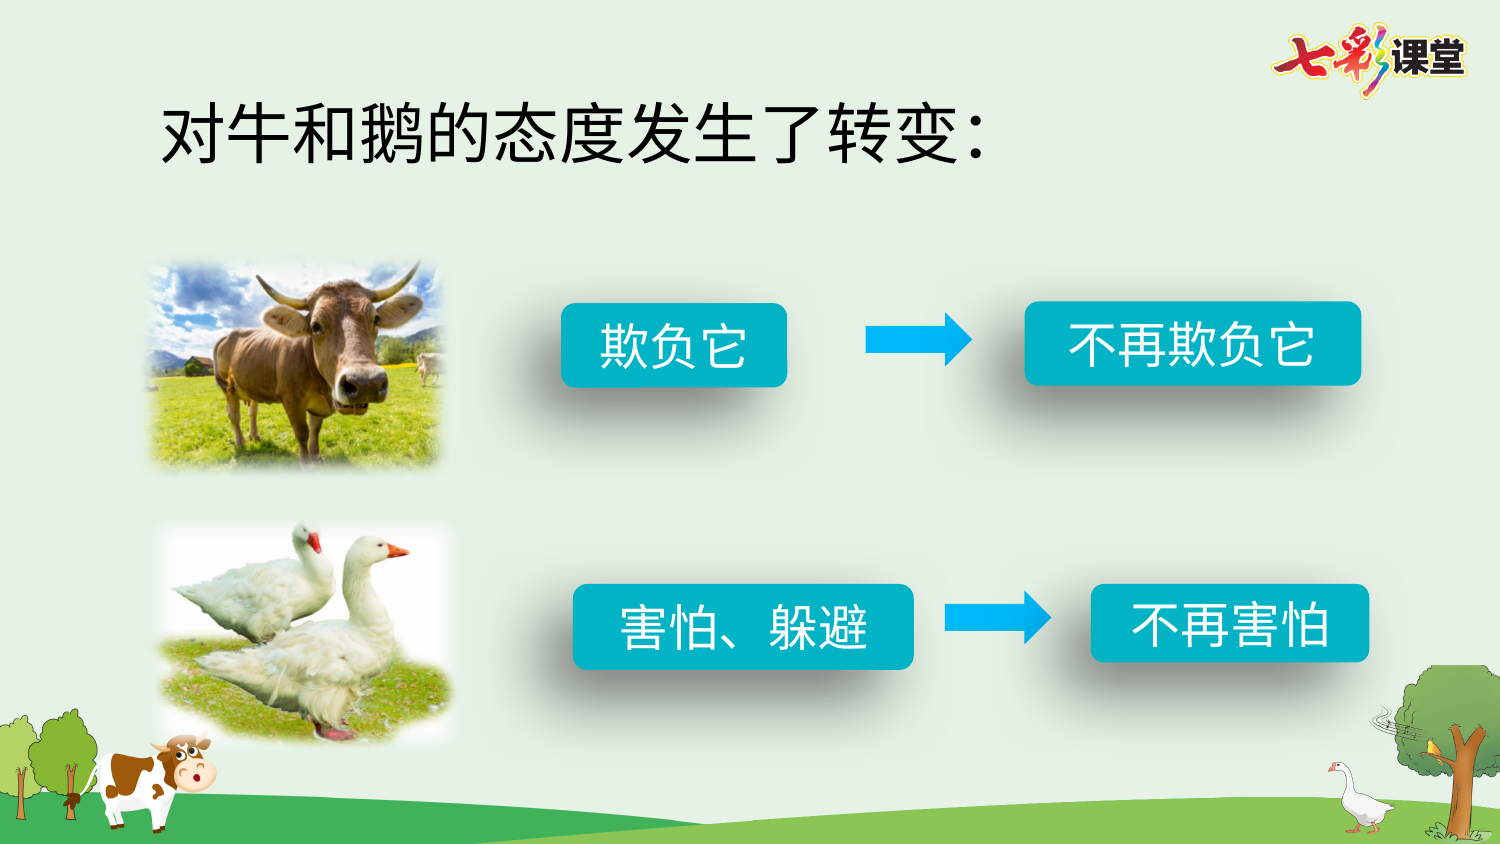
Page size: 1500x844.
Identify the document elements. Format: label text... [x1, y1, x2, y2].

text_box [865, 312, 958, 367]
text_box 不再欺负它 [1024, 301, 1362, 386]
text_box 对牛和鹅的态度发生了转变： [144, 84, 1397, 180]
picture [0, 0, 1500, 844]
text_box 害怕、躲避 [572, 583, 914, 670]
text_box 欺负它 [561, 303, 788, 388]
text_box [944, 590, 1031, 631]
text_box 不再害怕 [1090, 583, 1370, 663]
